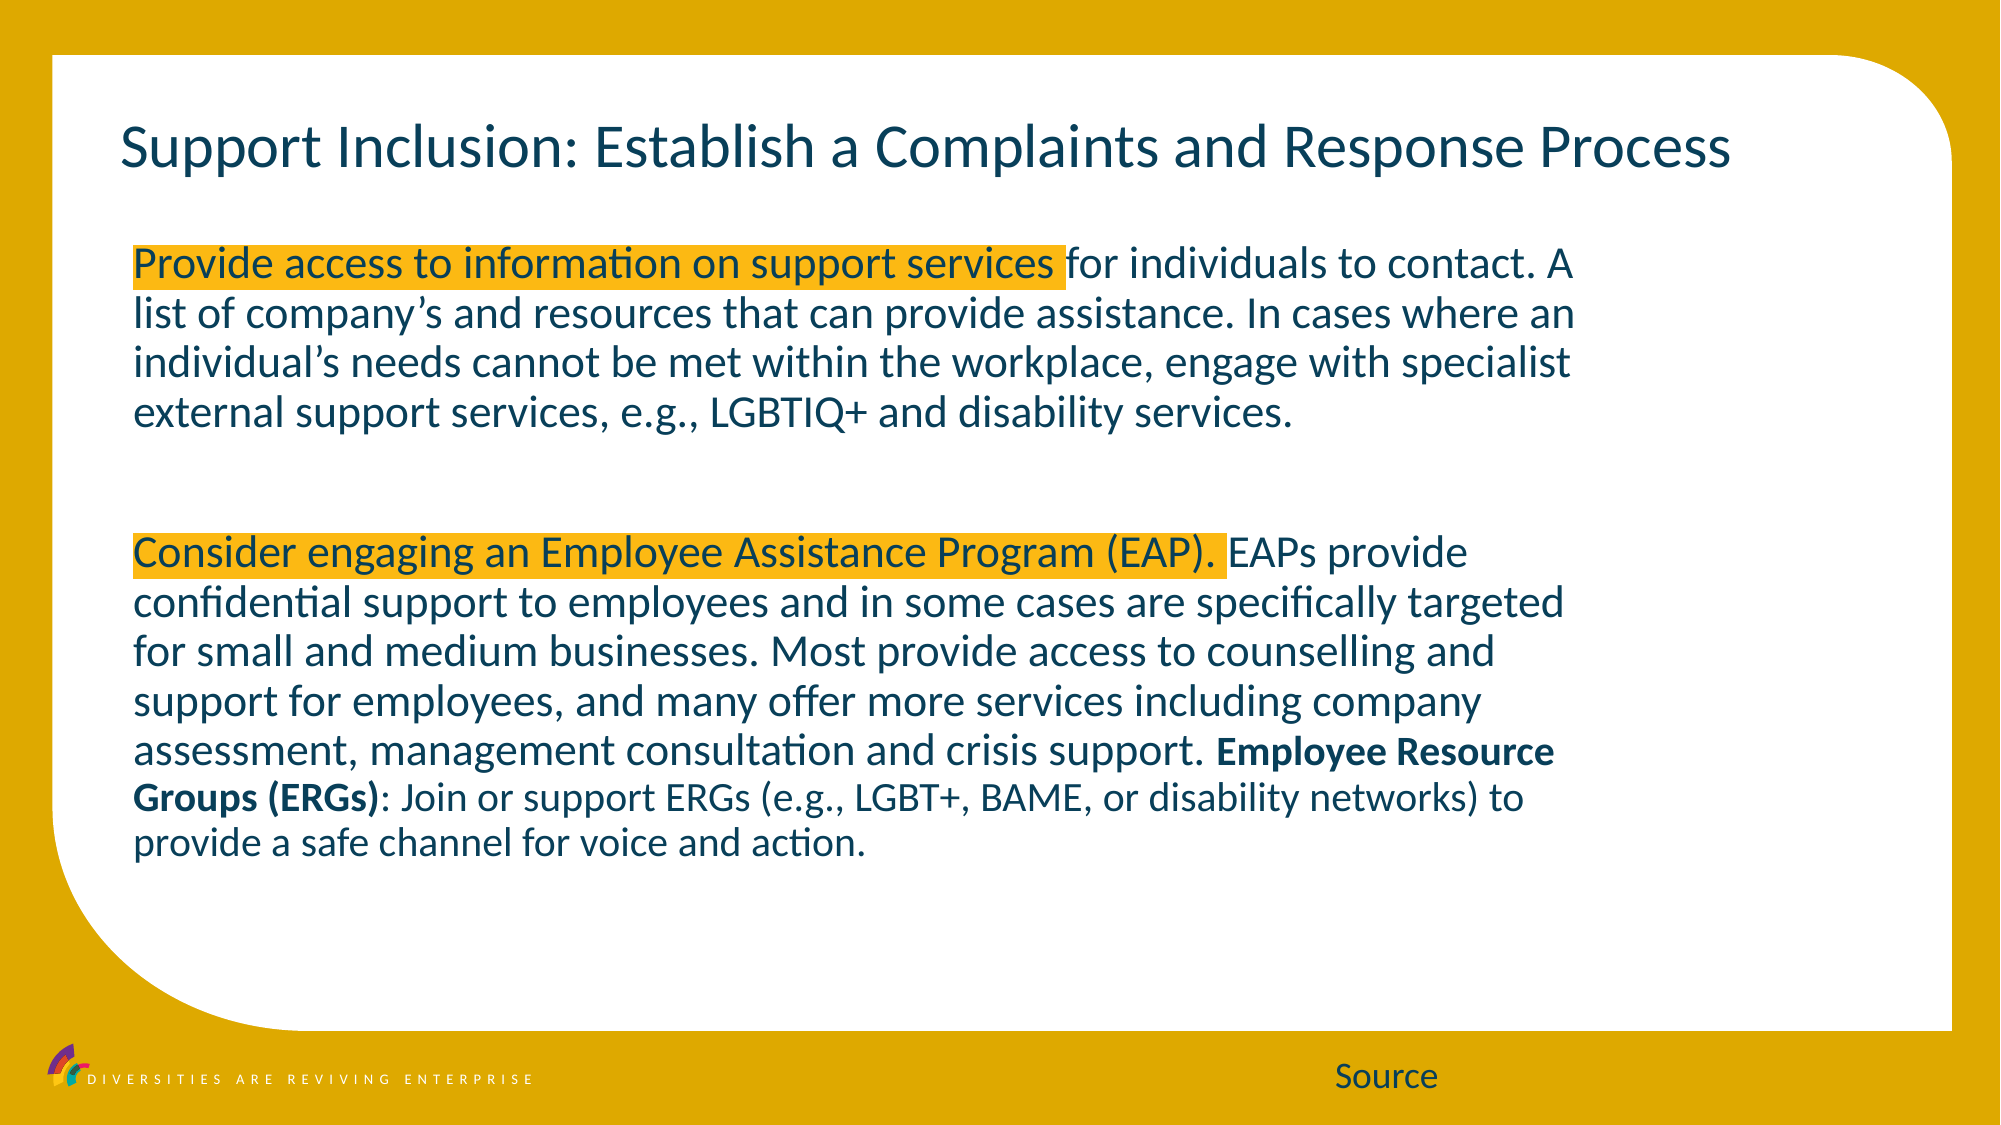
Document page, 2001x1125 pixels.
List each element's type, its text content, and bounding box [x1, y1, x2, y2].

list Provide access to information on support services for individuals to contact. A list of company’s and resources that can provide assistance. In cases where an individual’s needs cannot be met within the workplace, engage with specialist external support services, e.g., LGBTIQ+ and disability services. Consider engaging an Employee Assistance Program (EAP). EAPs provide confidential support to employees and in some cases are specifically targeted for small and medium businesses. Most provide access to counselling and support for employees, and many offer more services including company assessment, management consultation and crisis support. Employee Resource Groups (ERGs): Join or support ERGs (e.g., LGBT+, BAME, or disability networks) to provide a safe channel for voice and action. [118, 232, 1599, 864]
text_box Support Inclusion: Establish a Complaints and Response Process [105, 81, 1767, 214]
text_box Source [1320, 1043, 2000, 1103]
